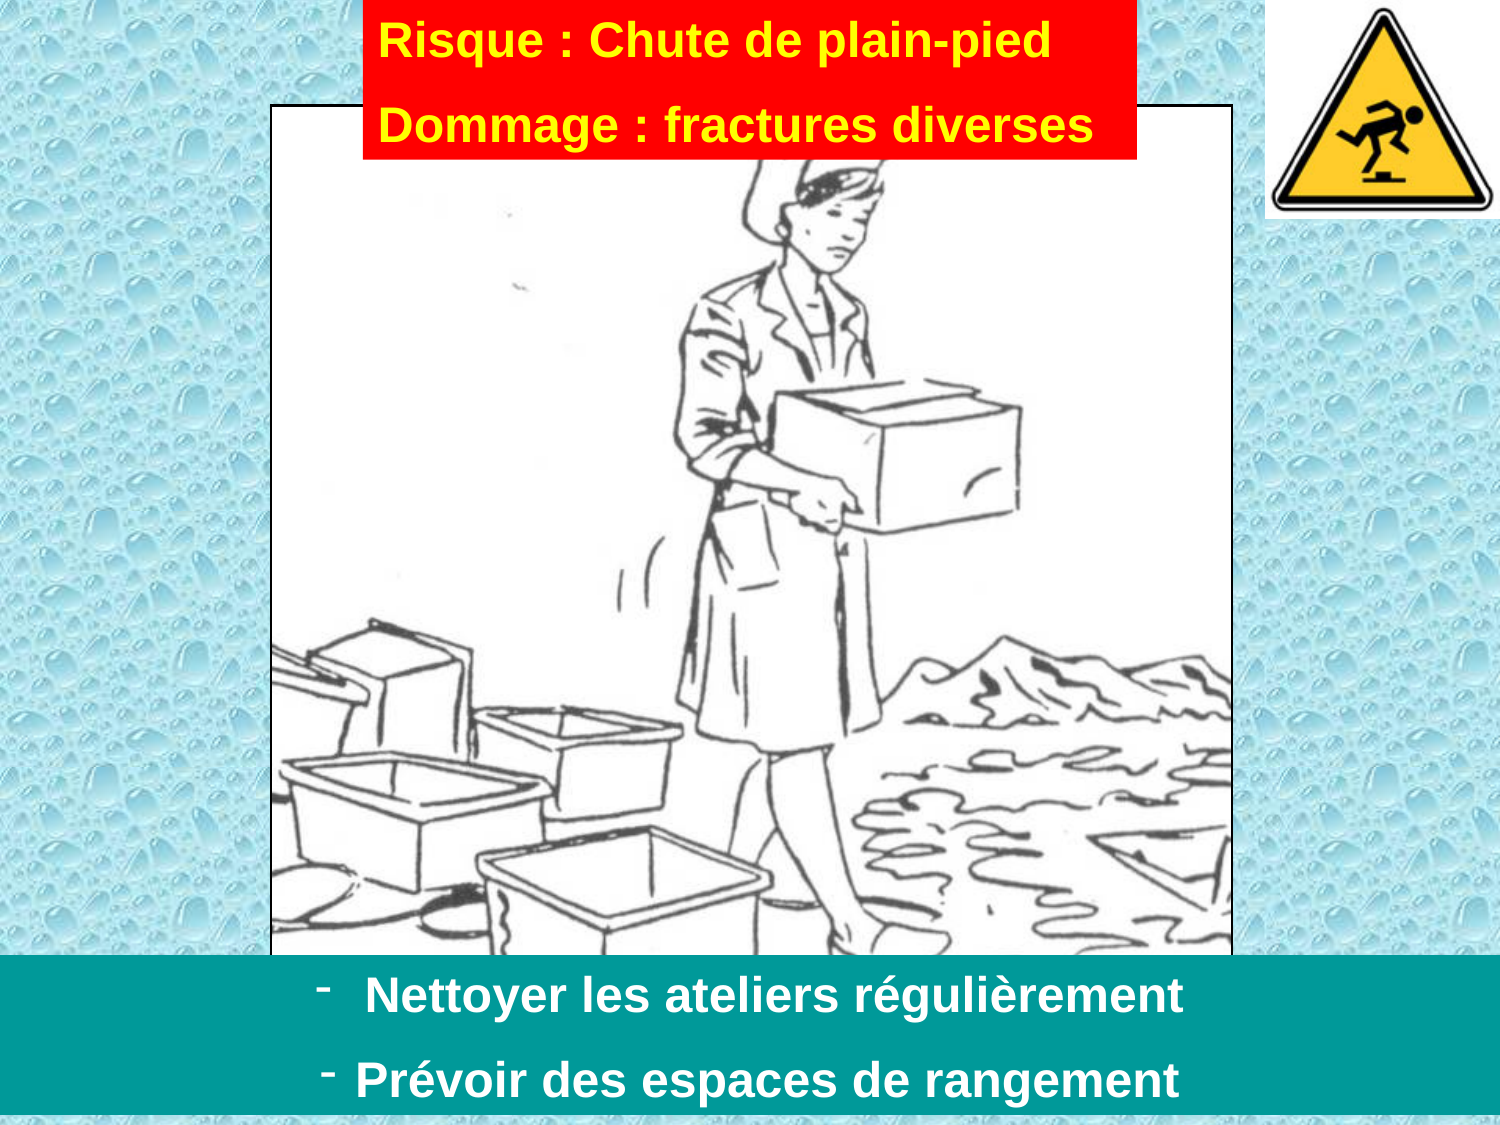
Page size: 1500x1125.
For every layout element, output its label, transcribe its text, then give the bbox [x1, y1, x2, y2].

picture [1137, 0, 1500, 955]
picture [272, 106, 1232, 1015]
picture [0, 0, 362, 955]
picture [0, 1115, 1500, 1125]
text_box Risque : Chute de plain-pied Dommage : fractures diverses [362, 0, 1137, 104]
text_box Nettoyer les ateliers régulièrement Prévoir des espaces de rangement [0, 955, 1500, 1115]
